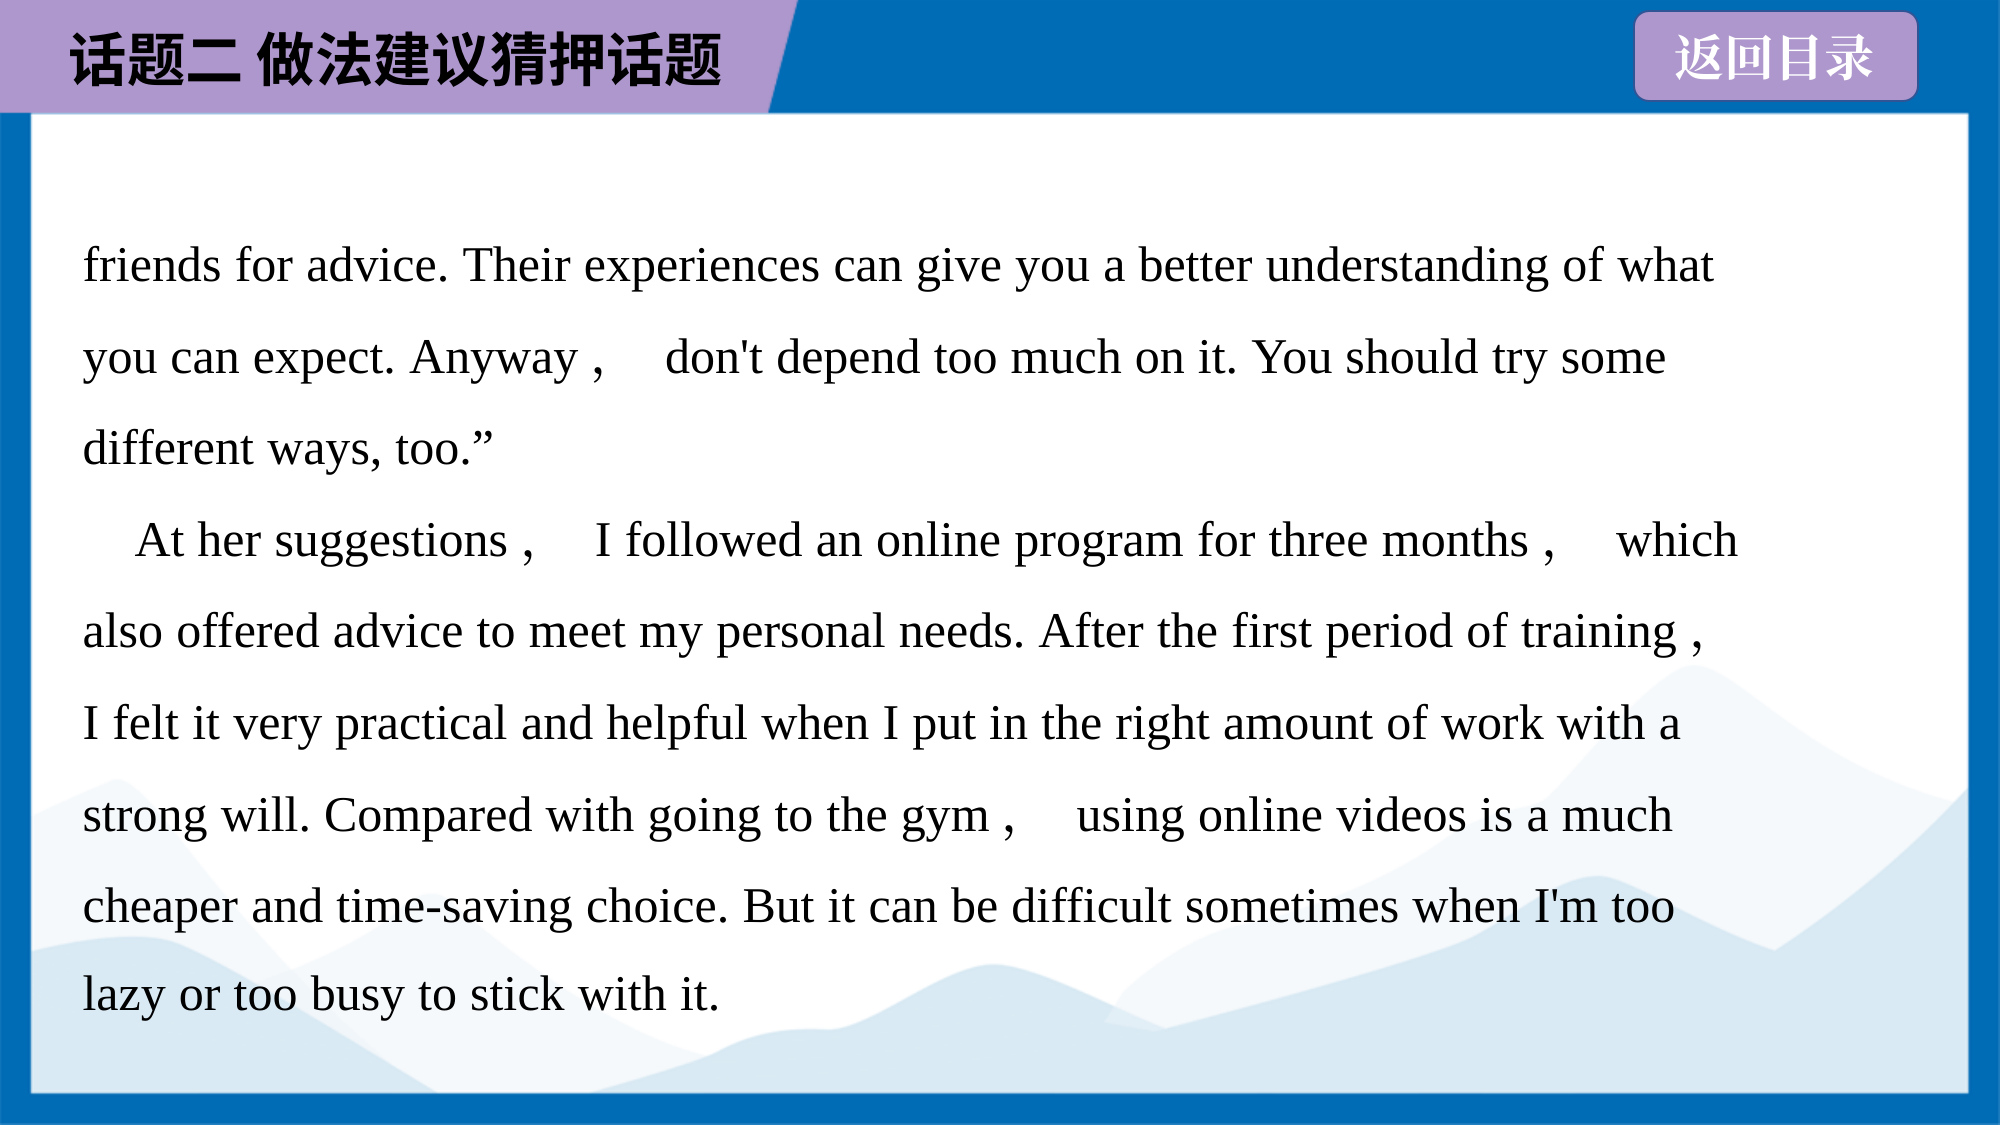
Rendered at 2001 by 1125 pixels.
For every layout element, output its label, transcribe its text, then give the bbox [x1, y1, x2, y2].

text_box friends for advice. Their experiences can give you a better understanding of what you can expect. Anyway， don't depend too much on it. You should try some different ways, too.” At her suggestions， I followed an online program for three months， which also offered advice to meet my personal needs. After the first period of training， I felt it very practical and helpful when I put in the right amount of work with a strong will. Compared with going to the gym， using online videos is a much cheaper and time-saving choice. But it can be difficult sometimes when I'm too lazy or too busy to stick with it. [82, 199, 1918, 1011]
picture [0, 0, 2000, 1125]
